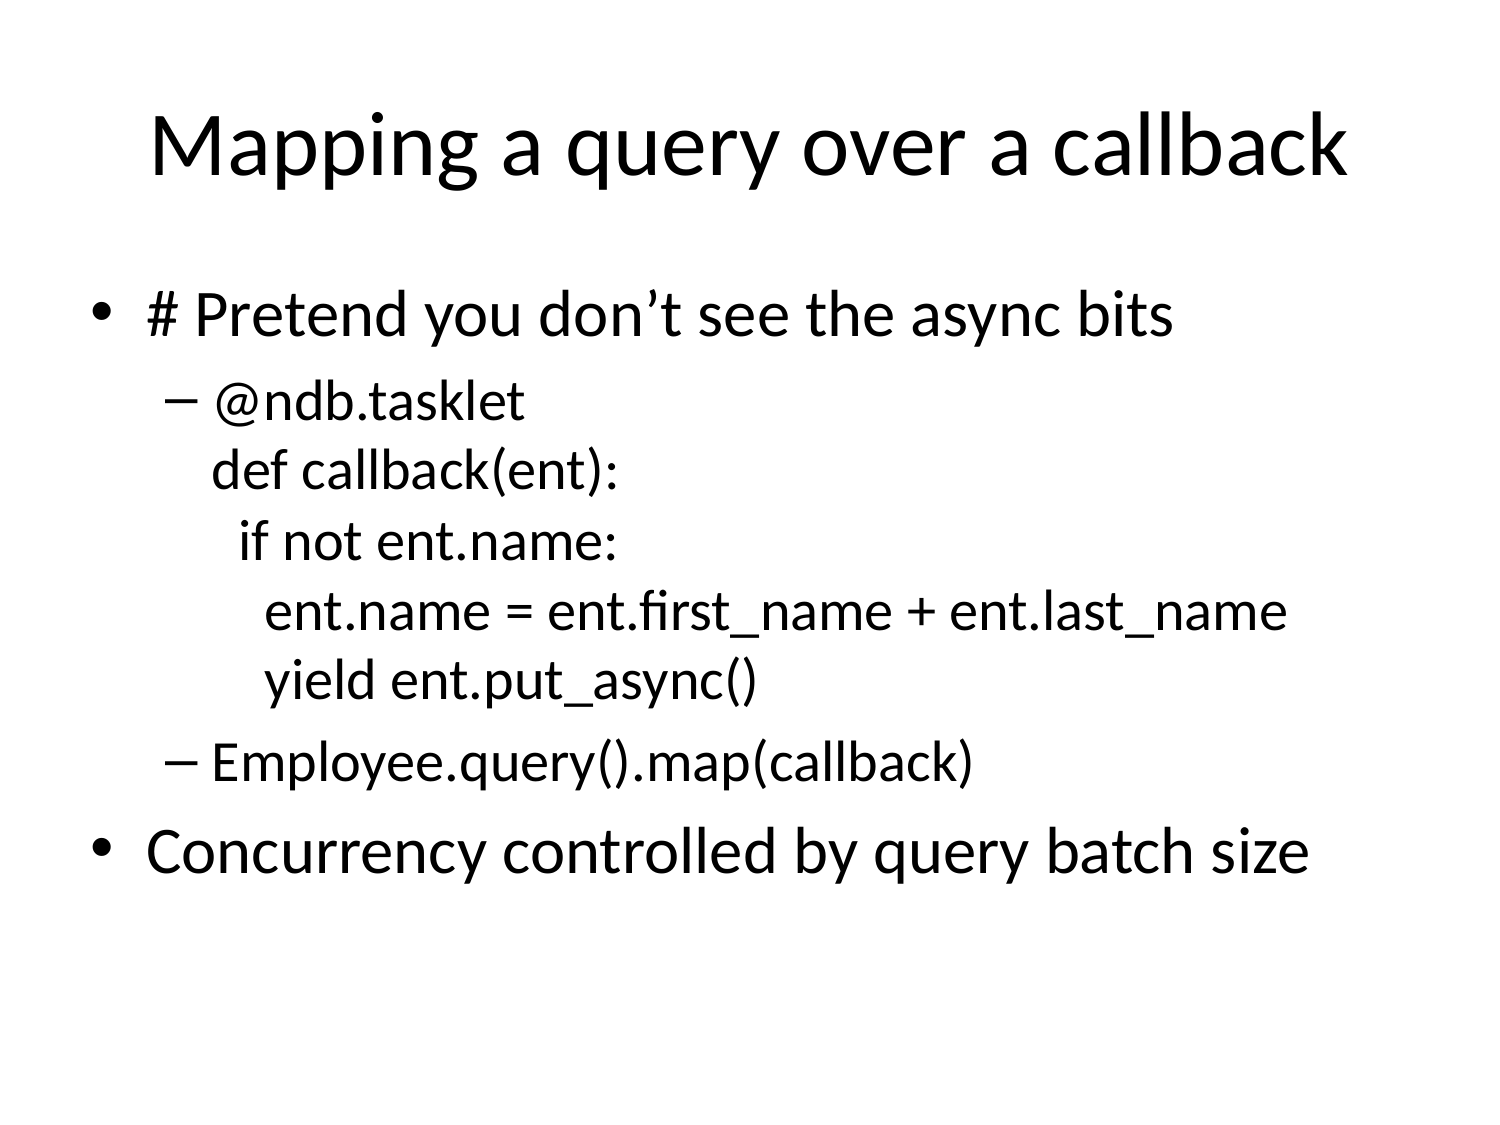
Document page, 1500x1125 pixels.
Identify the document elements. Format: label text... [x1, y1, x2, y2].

title Mapping a query over a callback [75, 45, 1425, 233]
list # Pretend you don’t see the async bits @ndb.tasklet def callback(ent): if not ent.name: ent.name = ent.first_name + ent.last_name yield ent.put_async() Employee.query().map(callback) Concurrency controlled by query batch size [75, 262, 1425, 1005]
